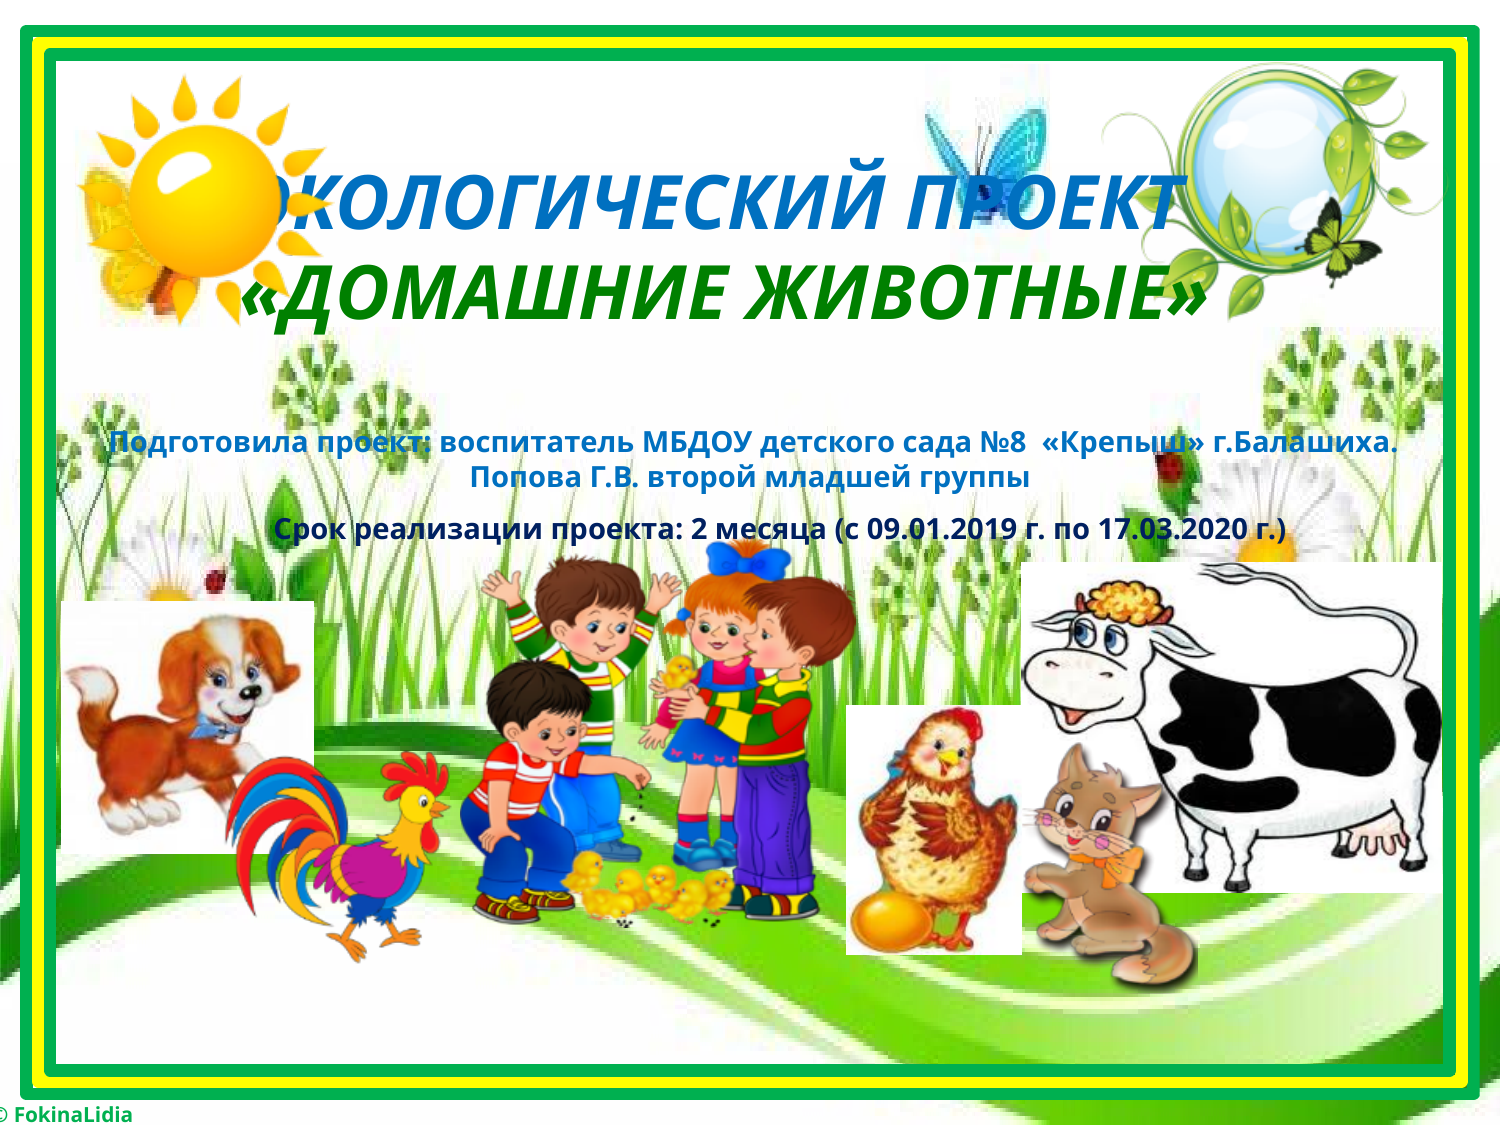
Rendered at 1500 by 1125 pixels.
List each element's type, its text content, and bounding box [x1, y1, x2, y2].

text_box Подготовила проект: воспитатель МБДОУ детского сада №8 «Крепыш» г.Балашиха. Попова Г.В. второй младшей группы Срок реализации проекта: 2 месяца (с 09.01.2019 г. по 17.03.2020 г.) [60, 345, 1447, 598]
picture [0, 1108, 6, 1121]
text_box ЭКОЛОГИЧЕСКИЙ ПРОЕКТ «ДОМАШНИЕ ЖИВОТНЫЕ» [218, 57, 1232, 343]
picture [0, 0, 1500, 1125]
